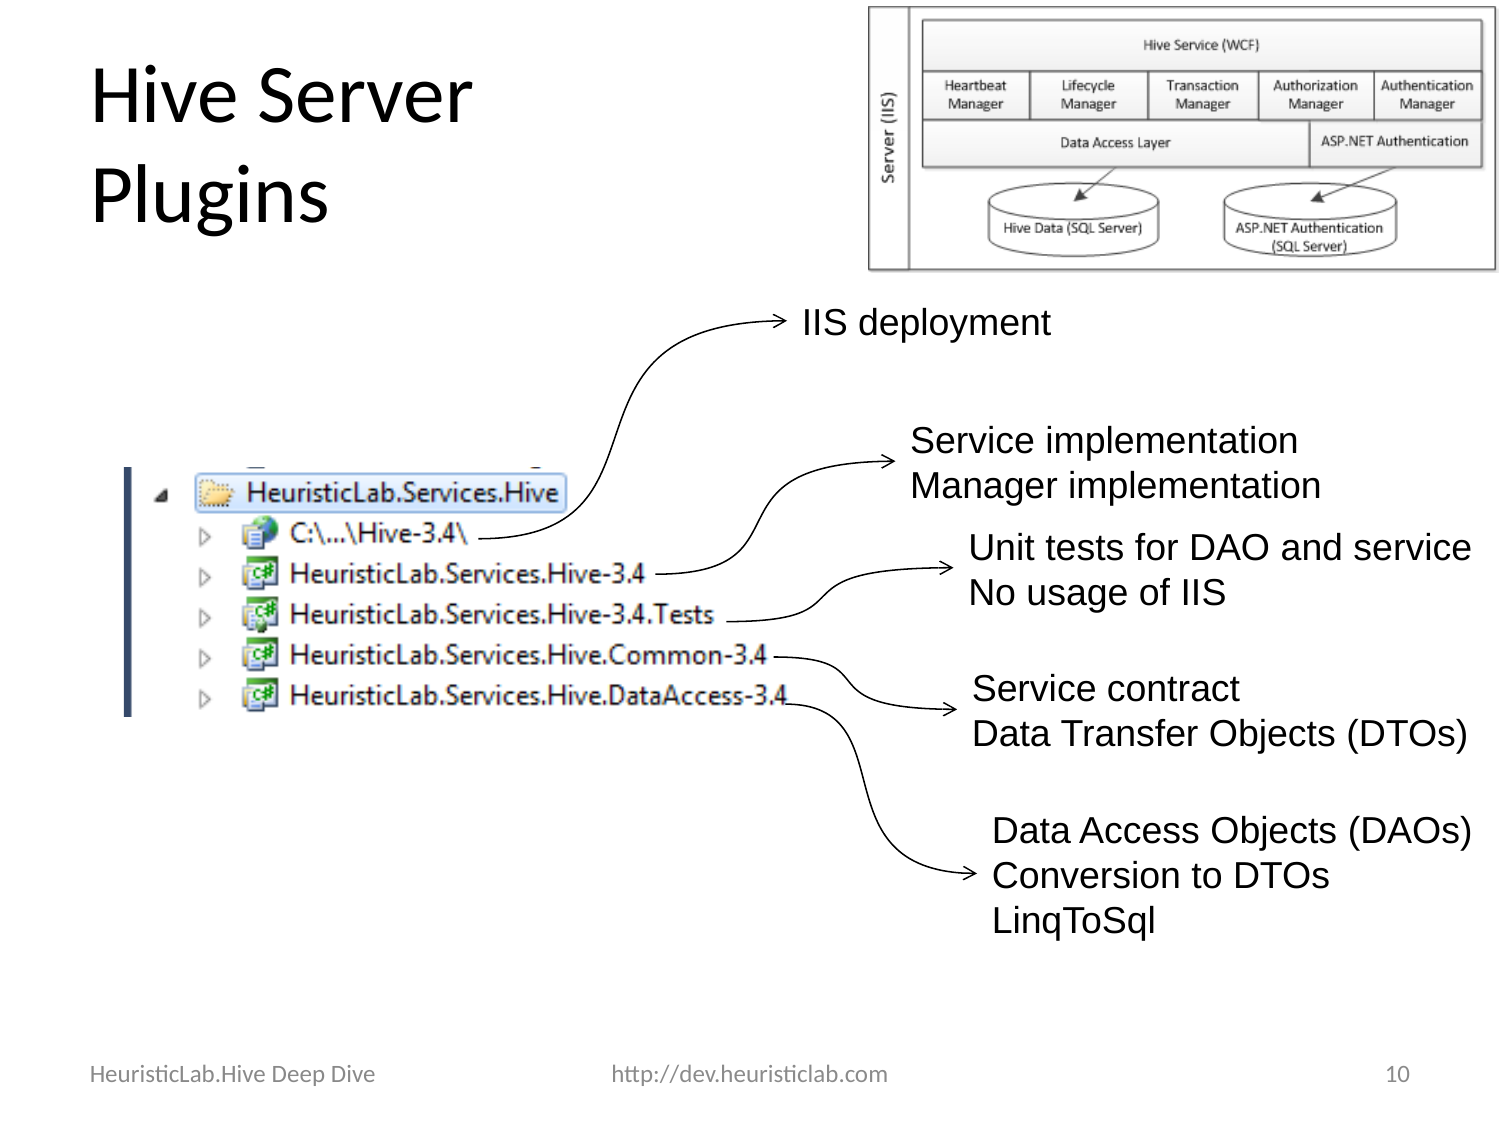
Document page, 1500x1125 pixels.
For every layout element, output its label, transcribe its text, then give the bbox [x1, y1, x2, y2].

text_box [726, 567, 951, 622]
text_box Service implementation Manager implementation [895, 408, 1337, 514]
text_box Service contract Data Transfer Objects (DTOs) [980, 656, 1484, 762]
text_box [773, 656, 955, 711]
text_box HeuristicLab.Hive Deep Dive [75, 1042, 425, 1103]
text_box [785, 703, 975, 875]
title Hive Server Plugins [74, 44, 862, 233]
picture [123, 467, 1022, 717]
text_box Unit tests for DAO and service No usage of IIS [1027, 515, 1488, 621]
text_box IIS deployment [787, 290, 1067, 351]
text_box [655, 461, 892, 575]
text_box 10 [1074, 1042, 1425, 1103]
text_box Data Access Objects (DAOs) Conversion to DTOs LinqToSql [977, 798, 1488, 949]
text_box http://dev.heuristiclab.com [512, 1042, 988, 1103]
picture [867, 6, 1499, 273]
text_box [478, 320, 786, 540]
